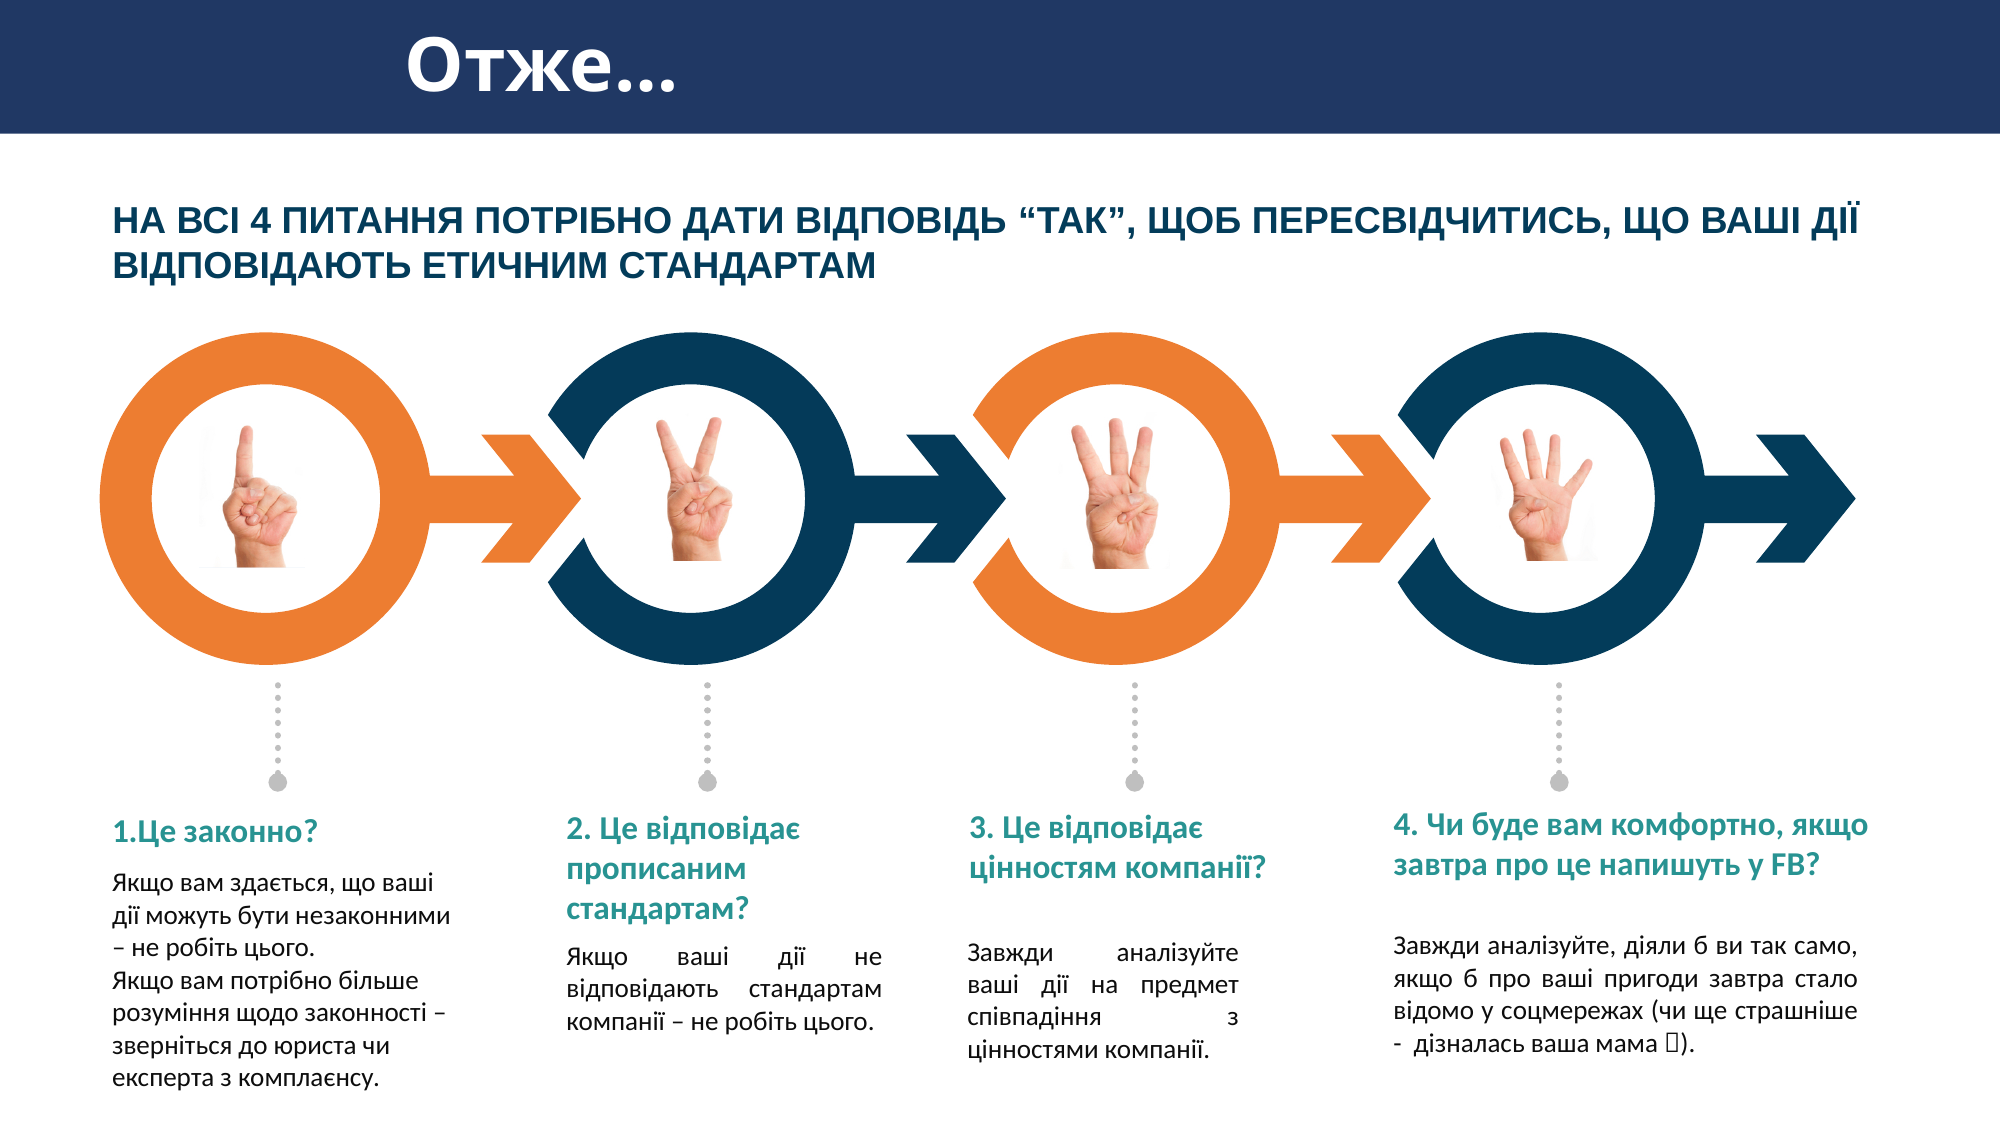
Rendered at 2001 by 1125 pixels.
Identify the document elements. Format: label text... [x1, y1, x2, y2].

text_box [0, 0, 2000, 135]
text_box Якщо ваші дії не відповідають стандартам компанії – не робіть цього. [551, 935, 897, 1044]
text_box Якщо вам здається, що ваші дії можуть бути незаконними – не робіть цього. Якщо вам потрібно більше розуміння щодо законності – зверніться до юриста чи експерта з комплаєнсу. [97, 935, 474, 1100]
text_box Отже… [389, 19, 1944, 115]
picture [636, 410, 745, 561]
text_box Завжди аналізуйте, діяли б ви так само, якщо б про ваші пригоди завтра стало відомо у соцмережах (чи ще страшніше - дізналась ваша мама ). [1378, 935, 1873, 1065]
picture [1491, 425, 1598, 561]
picture [1052, 412, 1170, 570]
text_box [97, 332, 1903, 935]
picture [199, 411, 305, 568]
text_box НА ВСІ 4 ПИТАННЯ ПОТРІБНО ДАТИ ВІДПОВІДЬ “ТАК”, ЩОБ ПЕРЕСВІДЧИТИСЬ, ЩО ВАШІ ДІЇ ВІДПОВІДАЮТЬ ЕТИЧНИМ СТАНДАРТАМ [97, 189, 1883, 294]
text_box Завжди аналізуйте ваші дії на предмет співпадіння з цінностями компанії. [952, 935, 1254, 1072]
